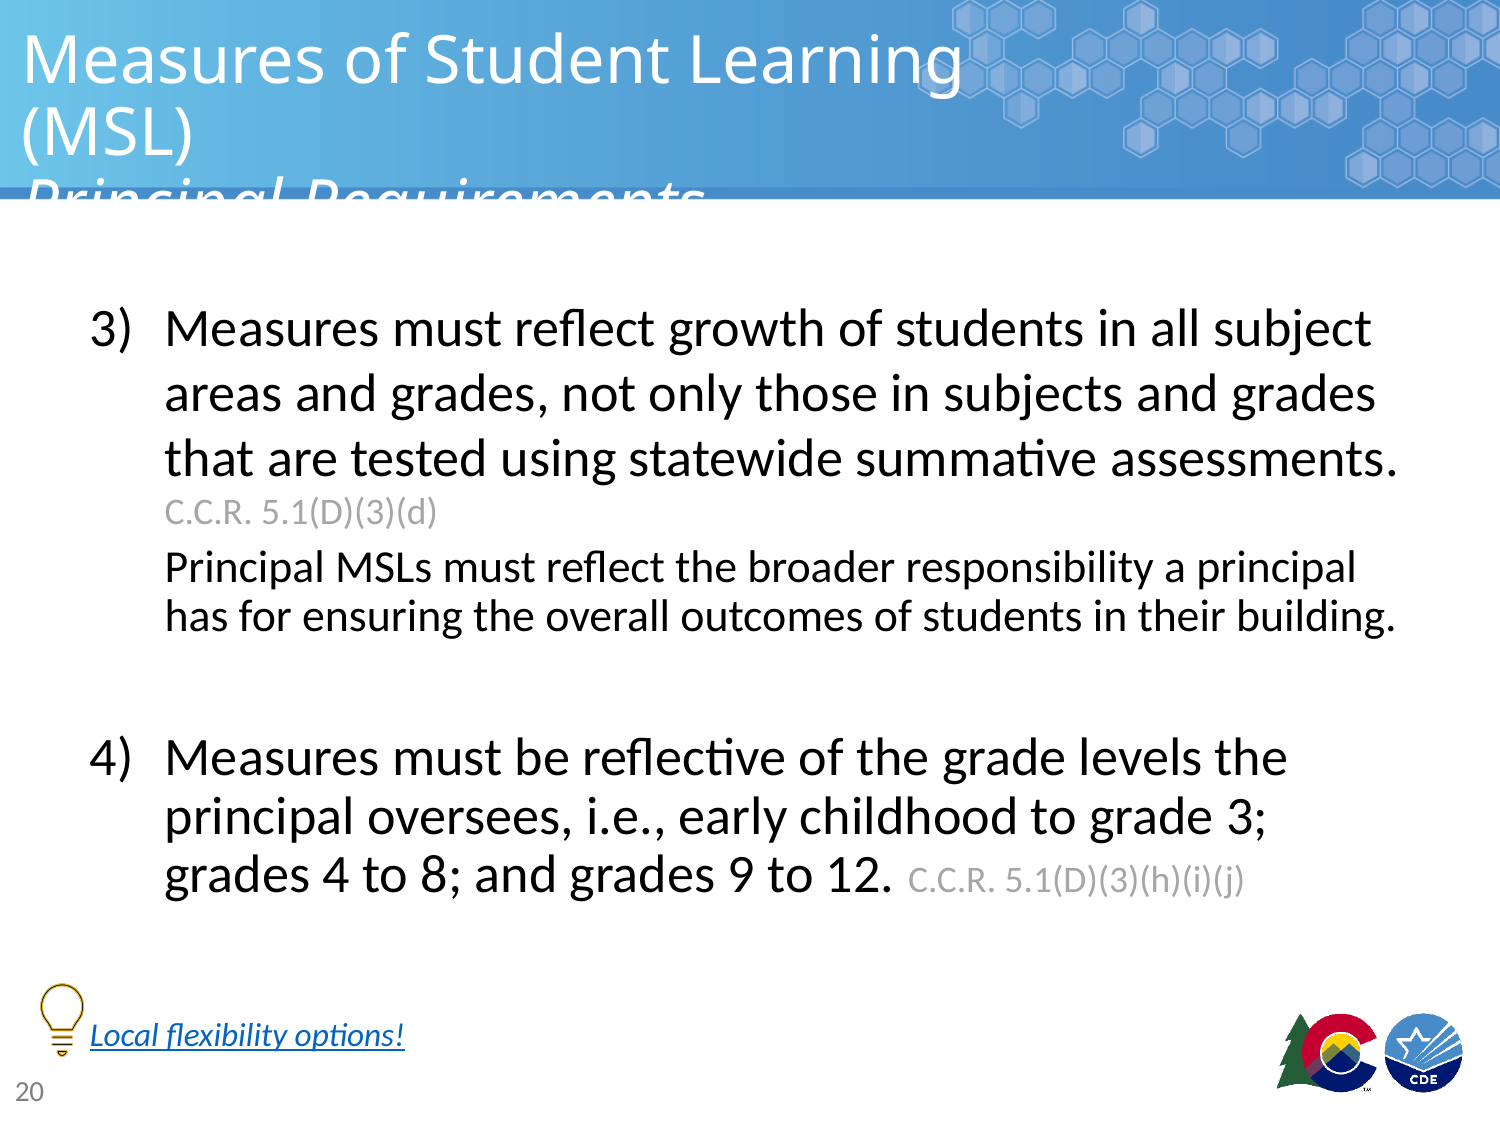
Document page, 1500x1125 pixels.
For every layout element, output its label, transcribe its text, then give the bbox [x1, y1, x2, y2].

title Measures of Student Learning (MSL) Principal Requirements [21, 26, 1132, 184]
list Measures must reflect growth of students in all subject areas and grades, not only those in subjects and grades that are tested using statewide summative assessments. C.C.R. 5.1(D)(3)(d) Principal MSLs must reflect the broader responsibility a principal has for ensuring the overall outcomes of students in their building. Measures must be reflective of the grade levels the principal oversees, i.e., early childhood to grade 3; grades 4 to 8; and grades 9 to 12. C.C.R. 5.1(D)(3)(h)(i)(j) [89, 292, 1411, 897]
picture [0, 0, 1500, 200]
picture [1275, 1012, 1463, 1093]
slide_number 20 [0, 1065, 338, 1125]
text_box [21, 977, 441, 1063]
